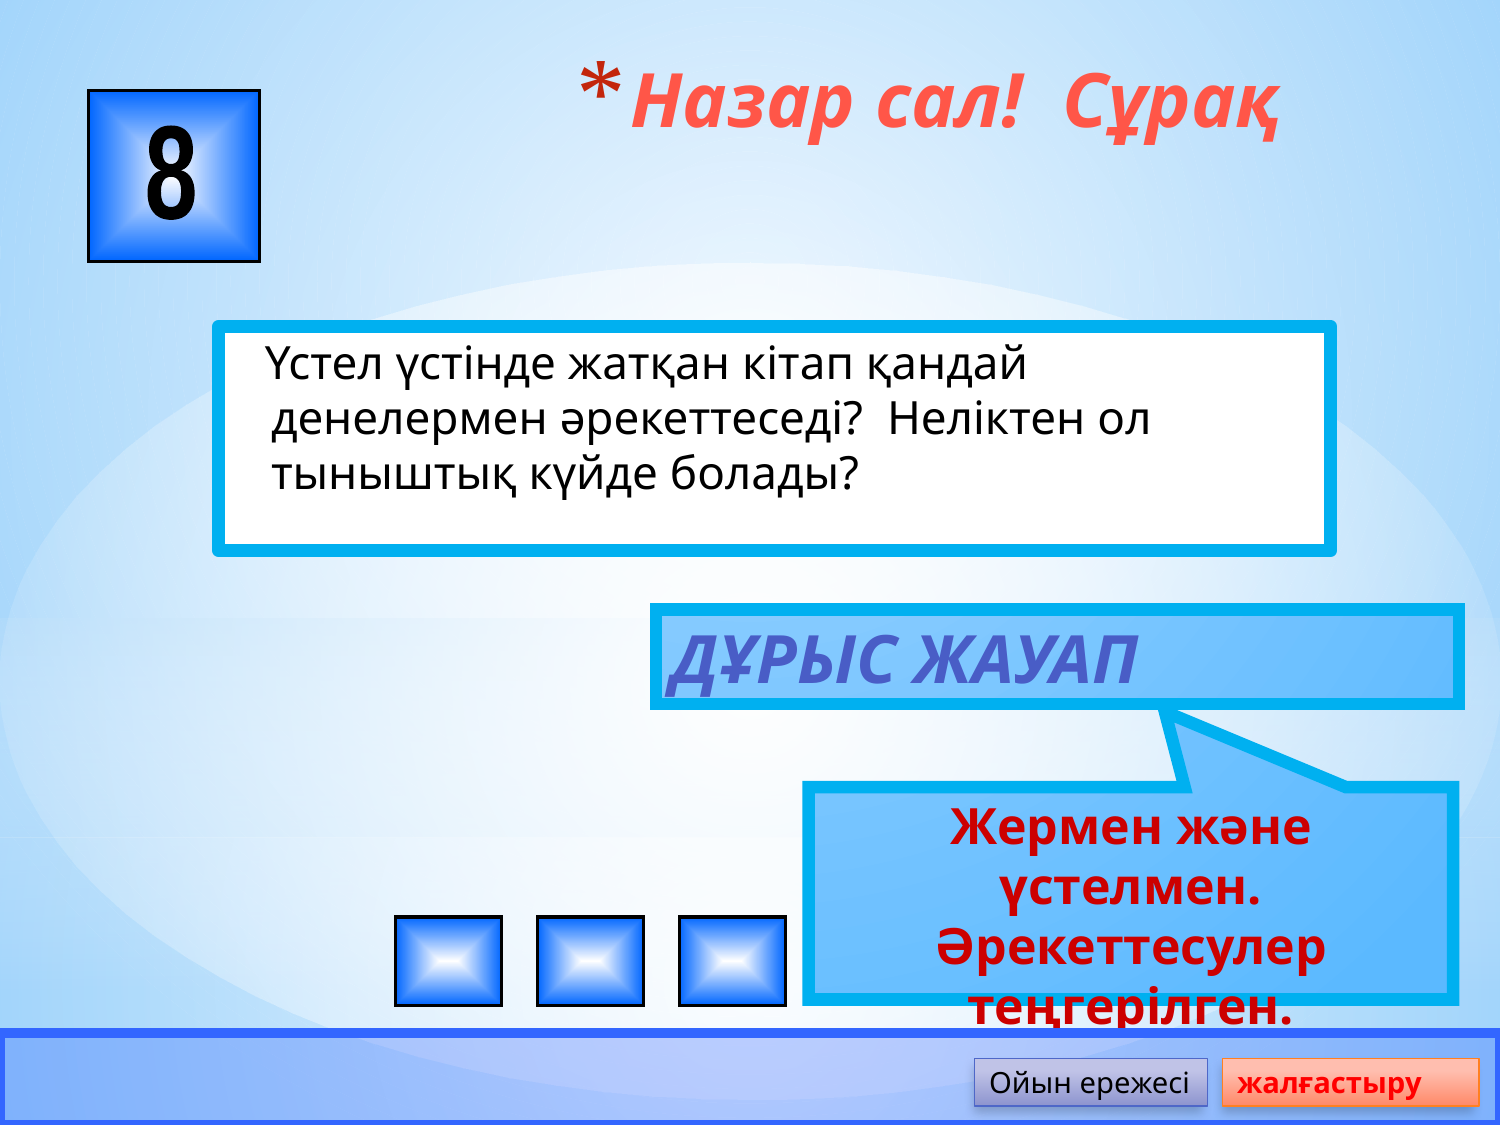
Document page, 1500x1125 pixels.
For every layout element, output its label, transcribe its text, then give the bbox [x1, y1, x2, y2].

text_box [395, 916, 502, 1006]
title Назар сал! Сұрақ [360, 45, 1317, 185]
text_box Жермен және үстелмен. Әрекеттесулер теңгерілген. [808, 711, 1454, 1000]
list Үстел үстінде жатқан кітап қандай денелермен әрекеттеседі? Неліктен ол тыныштық күйде болады? [217, 325, 1332, 552]
text_box жалғастыру [1222, 1058, 1480, 1107]
text_box [0, 1033, 1500, 1125]
text_box Ойын ережесі [974, 1058, 1208, 1107]
text_box [88, 90, 260, 262]
text_box [679, 916, 786, 1006]
text_box Дұрыс жауап [656, 609, 1459, 704]
text_box [537, 916, 644, 1006]
